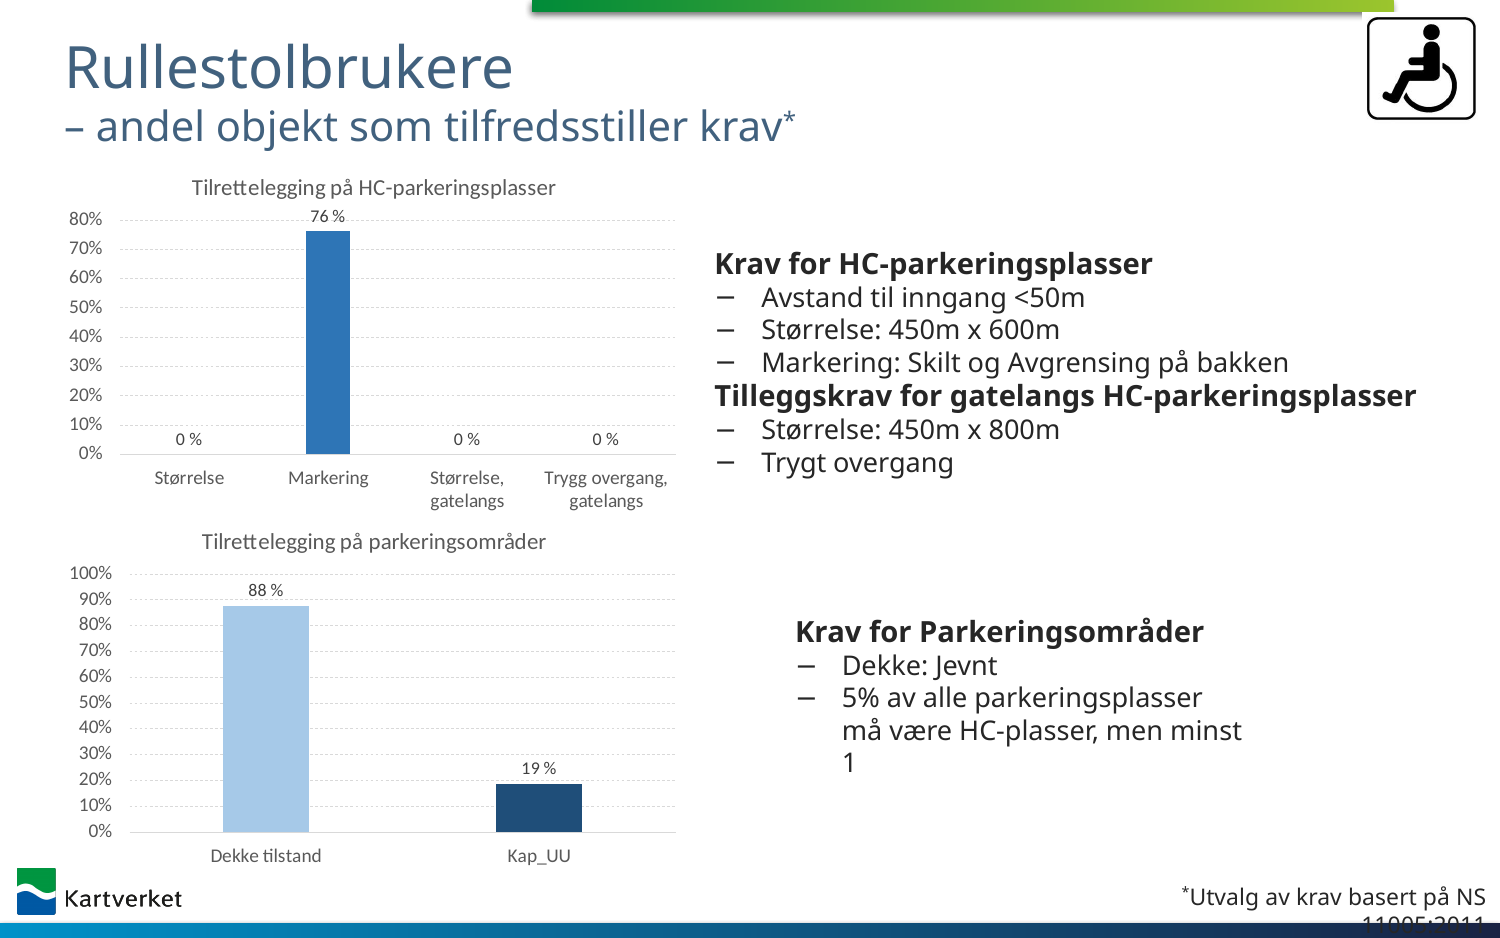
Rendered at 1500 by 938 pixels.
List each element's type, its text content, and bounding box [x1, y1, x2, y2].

text_box Krav for HC-parkeringsplasser Avstand til inngang <50m Størrelse: 450m x 600m Markering: Skilt og Avgrensing på bakken Tilleggskrav for gatelangs HC-parkeringsplasser Størrelse: 450m x 800m Trygt overgang [699, 237, 1433, 485]
picture [62, 166, 687, 519]
text_box *Utvalg av krav basert på NS 11005:2011 [1068, 873, 1500, 938]
picture [1362, 12, 1481, 126]
text_box Krav for Parkeringsområder Dekke: Jevnt 5% av alle parkeringsplasser må være HC-plasser, men minst 1 [780, 605, 1261, 786]
text_box Rullestolbrukere – andel objekt som tilfredsstiller krav* [49, 25, 1431, 158]
picture [62, 520, 687, 874]
